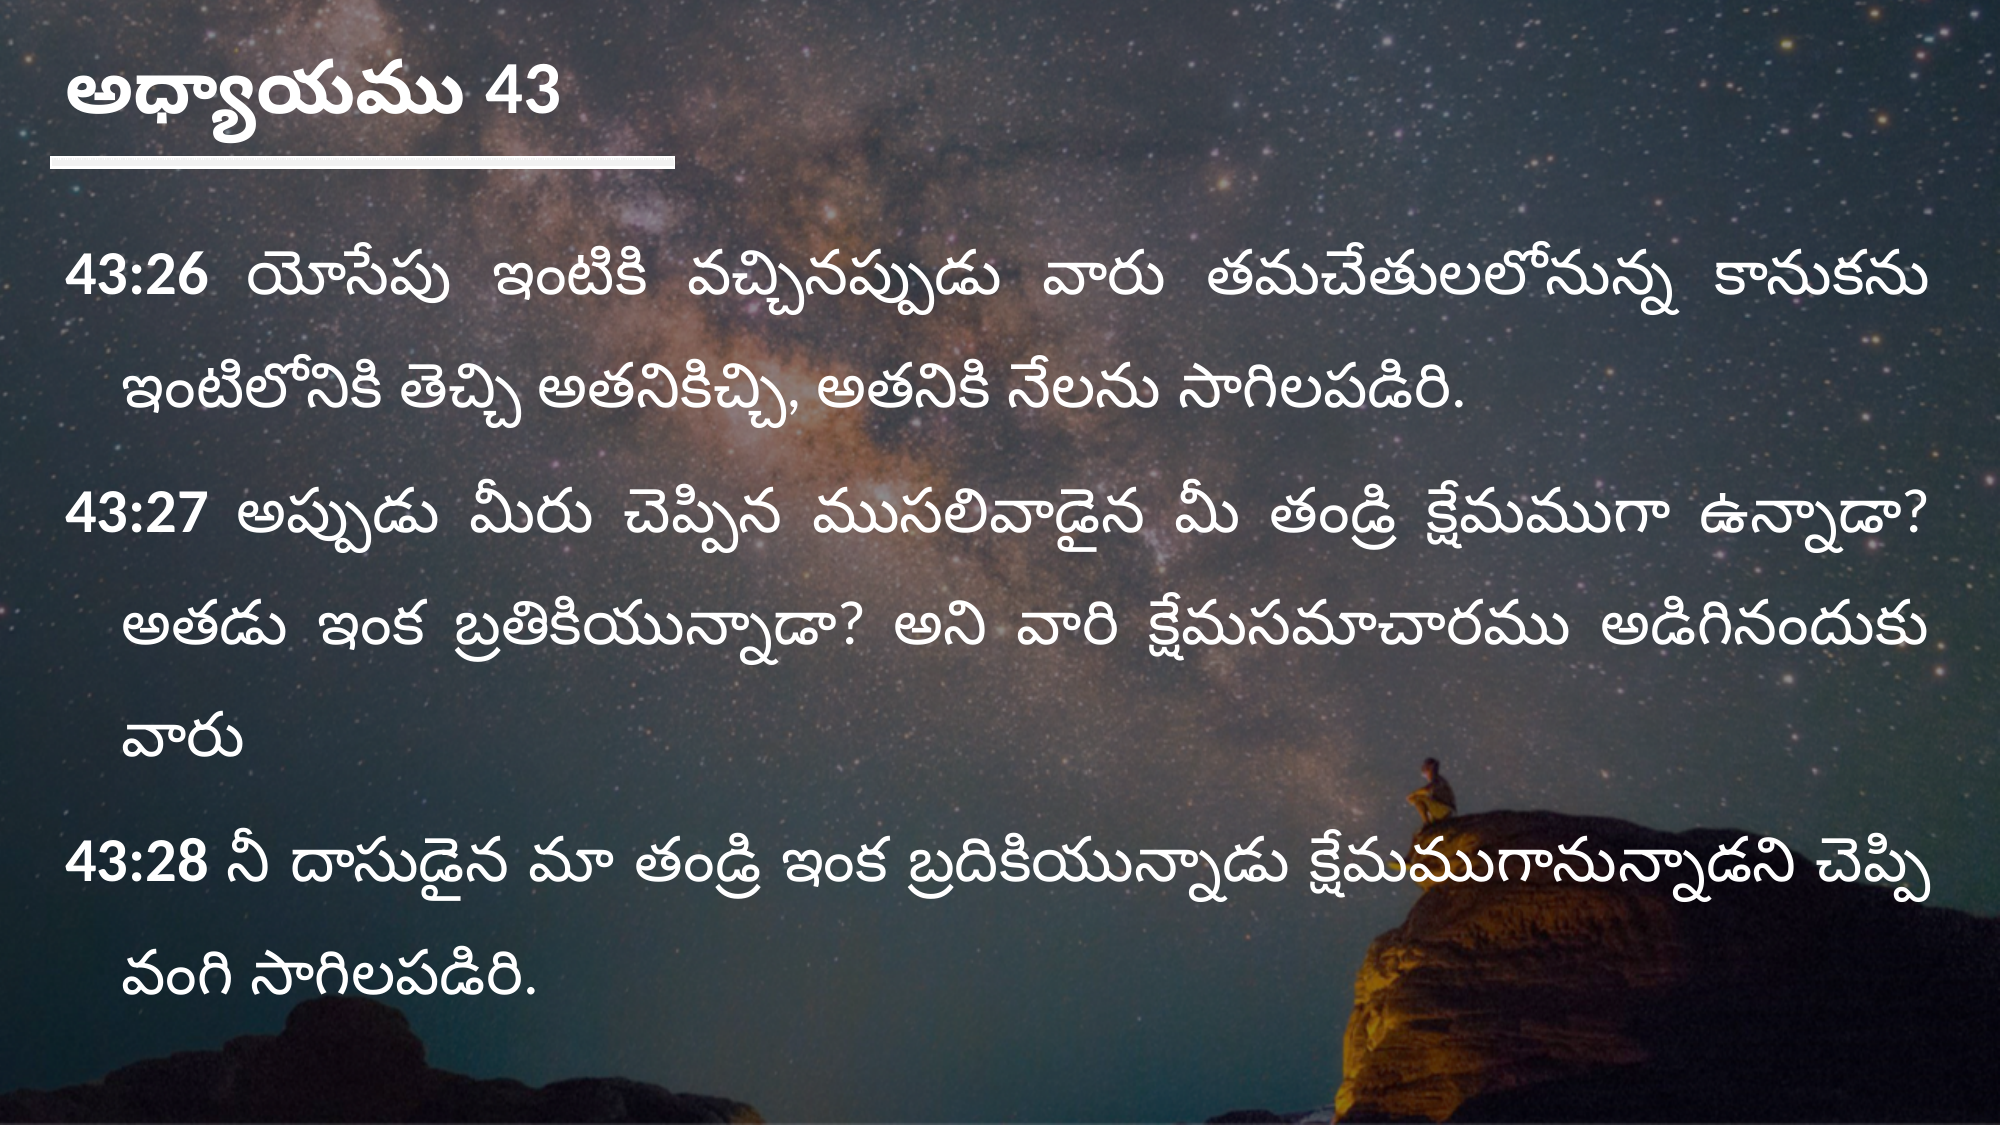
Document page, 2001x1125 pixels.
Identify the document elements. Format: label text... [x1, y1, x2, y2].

list 43:26 యోసేపు ఇంటికి వచ్చినప్పుడు వారు తమచేతులలోనున్న కానుకను ఇంటిలోనికి తెచ్చి అతనికిచ్చి, అతనికి నేలను సాగిలపడిరి. 43:27 అప్పుడు మీరు చెప్పిన ముసలివాడైన మీ తండ్రి క్షేమముగా ఉన్నాడా? అతడు ఇంక బ్రతికియున్నాడా? అని వారి క్షేమసమాచారము అడిగినందుకు వారు 43:28 నీ దాసుడైన మా తండ్రి ఇంక బ్రదికియున్నాడు క్షేమముగానున్నాడని చెప్పి వంగి సాగిలపడిరి. [50, 187, 1946, 1063]
title అధ్యాయము 43 [50, 0, 1925, 167]
picture [0, 0, 2000, 1125]
